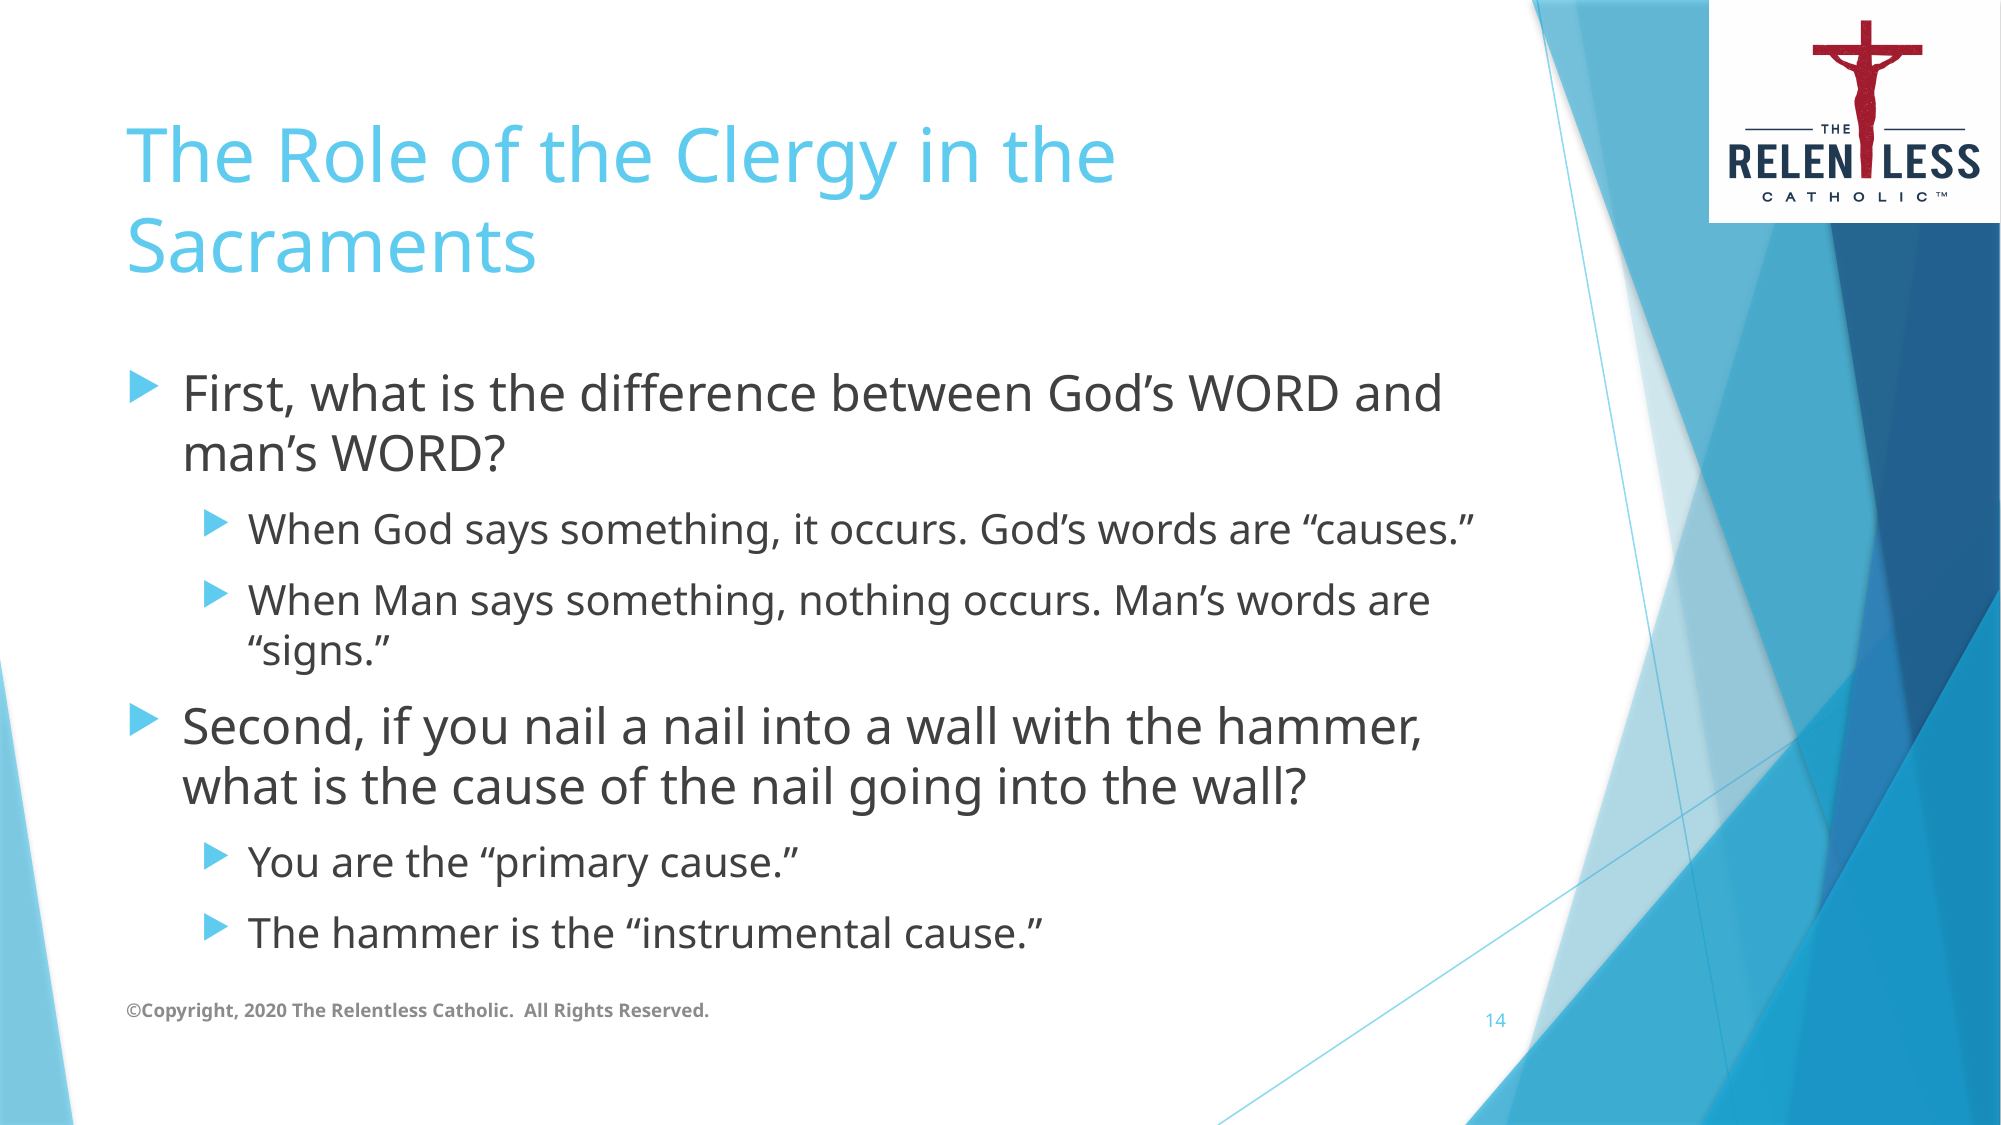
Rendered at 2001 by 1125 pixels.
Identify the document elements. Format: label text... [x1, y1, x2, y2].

title The Role of the Clergy in the Sacraments [111, 99, 1522, 317]
slide_number 14 [1409, 991, 1522, 1051]
list First, what is the difference between God’s WORD and man’s WORD? When God says something, it occurs. God’s words are “causes.” When Man says something, nothing occurs. Man’s words are “signs.” Second, if you nail a nail into a wall with the hammer, what is the cause of the nail going into the wall? You are the “primary cause.” The hammer is the “instrumental cause.” [111, 354, 1522, 992]
picture [1709, 0, 2000, 223]
footer ©Copyright, 2020 The Relentless Catholic. All Rights Reserved. [111, 991, 1145, 1051]
